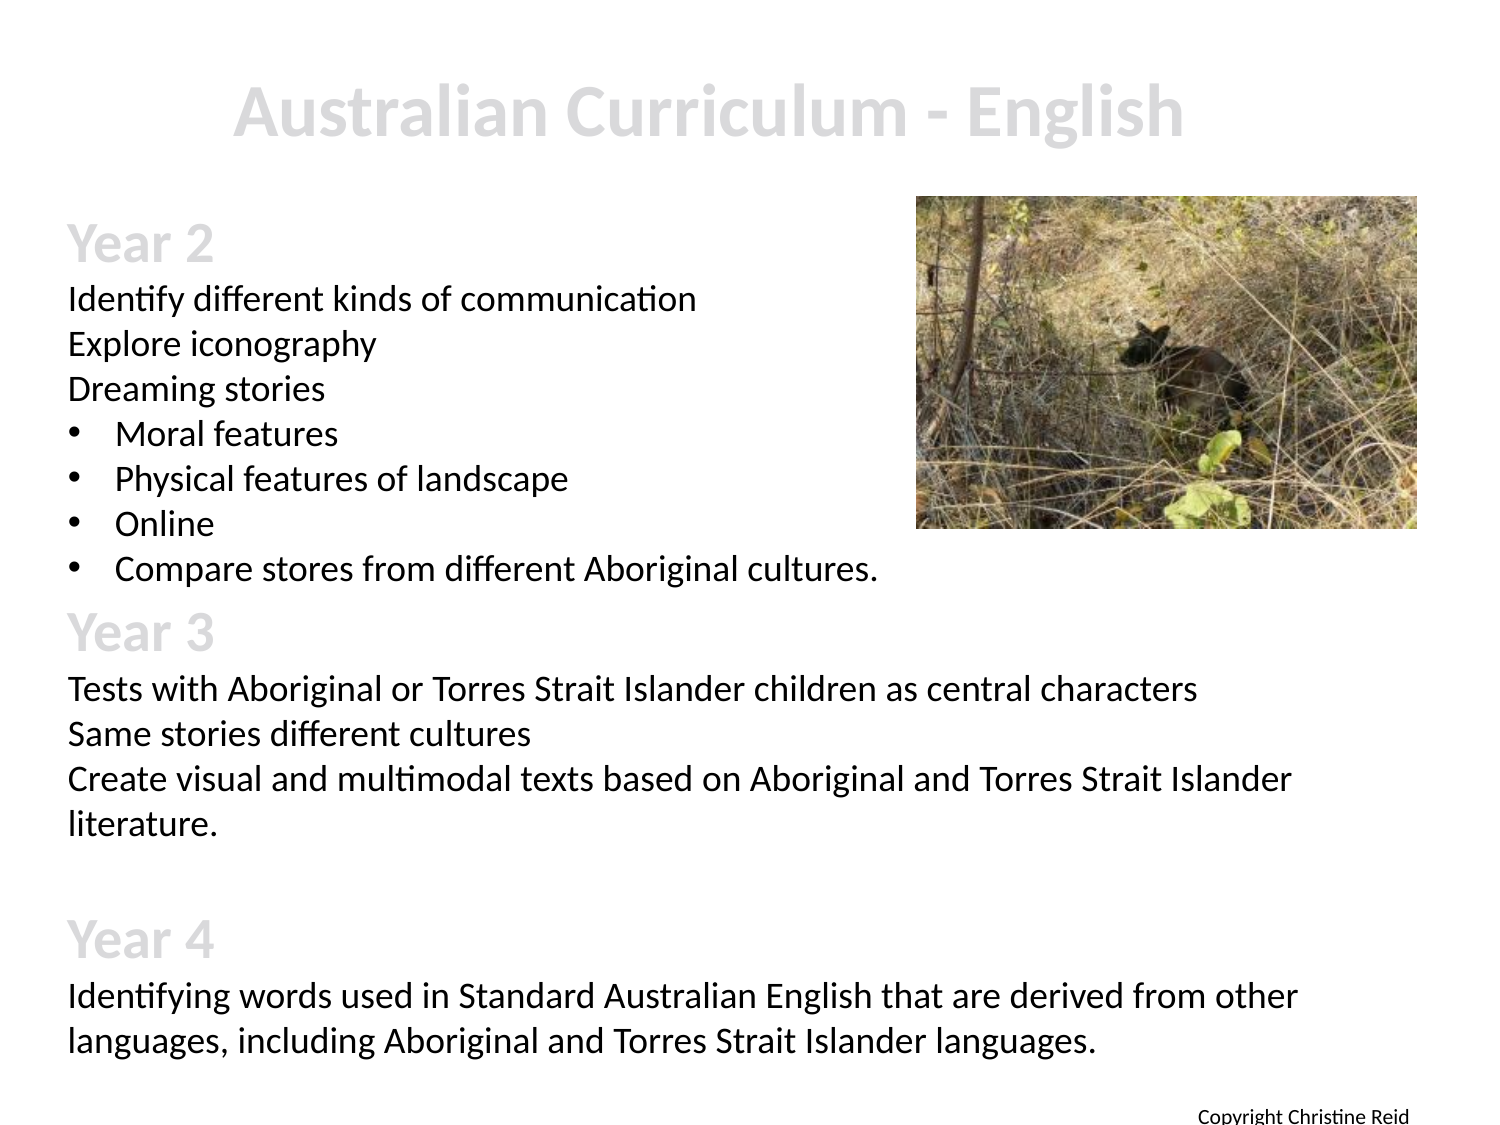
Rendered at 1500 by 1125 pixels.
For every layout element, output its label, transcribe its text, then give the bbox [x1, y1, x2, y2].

text_box Year 2 Identify different kinds of communication Explore iconography Dreaming stories Moral features Physical features of landscape Online Compare stores from different Aboriginal cultures. [53, 196, 1412, 596]
text_box Australian Curriculum - English [218, 54, 1376, 160]
text_box Copyright Christine Reid [1183, 1069, 1426, 1125]
text_box Year 4 Identifying words used in Standard Australian English that are derived from other languages, including Aboriginal and Torres Strait Islander languages. [53, 893, 1376, 1068]
picture [916, 195, 1417, 529]
text_box Year 3 Tests with Aboriginal or Torres Strait Islander children as central characters Same stories different cultures Create visual and multimodal texts based on Aboriginal and Torres Strait Islander literature. [53, 586, 1400, 851]
